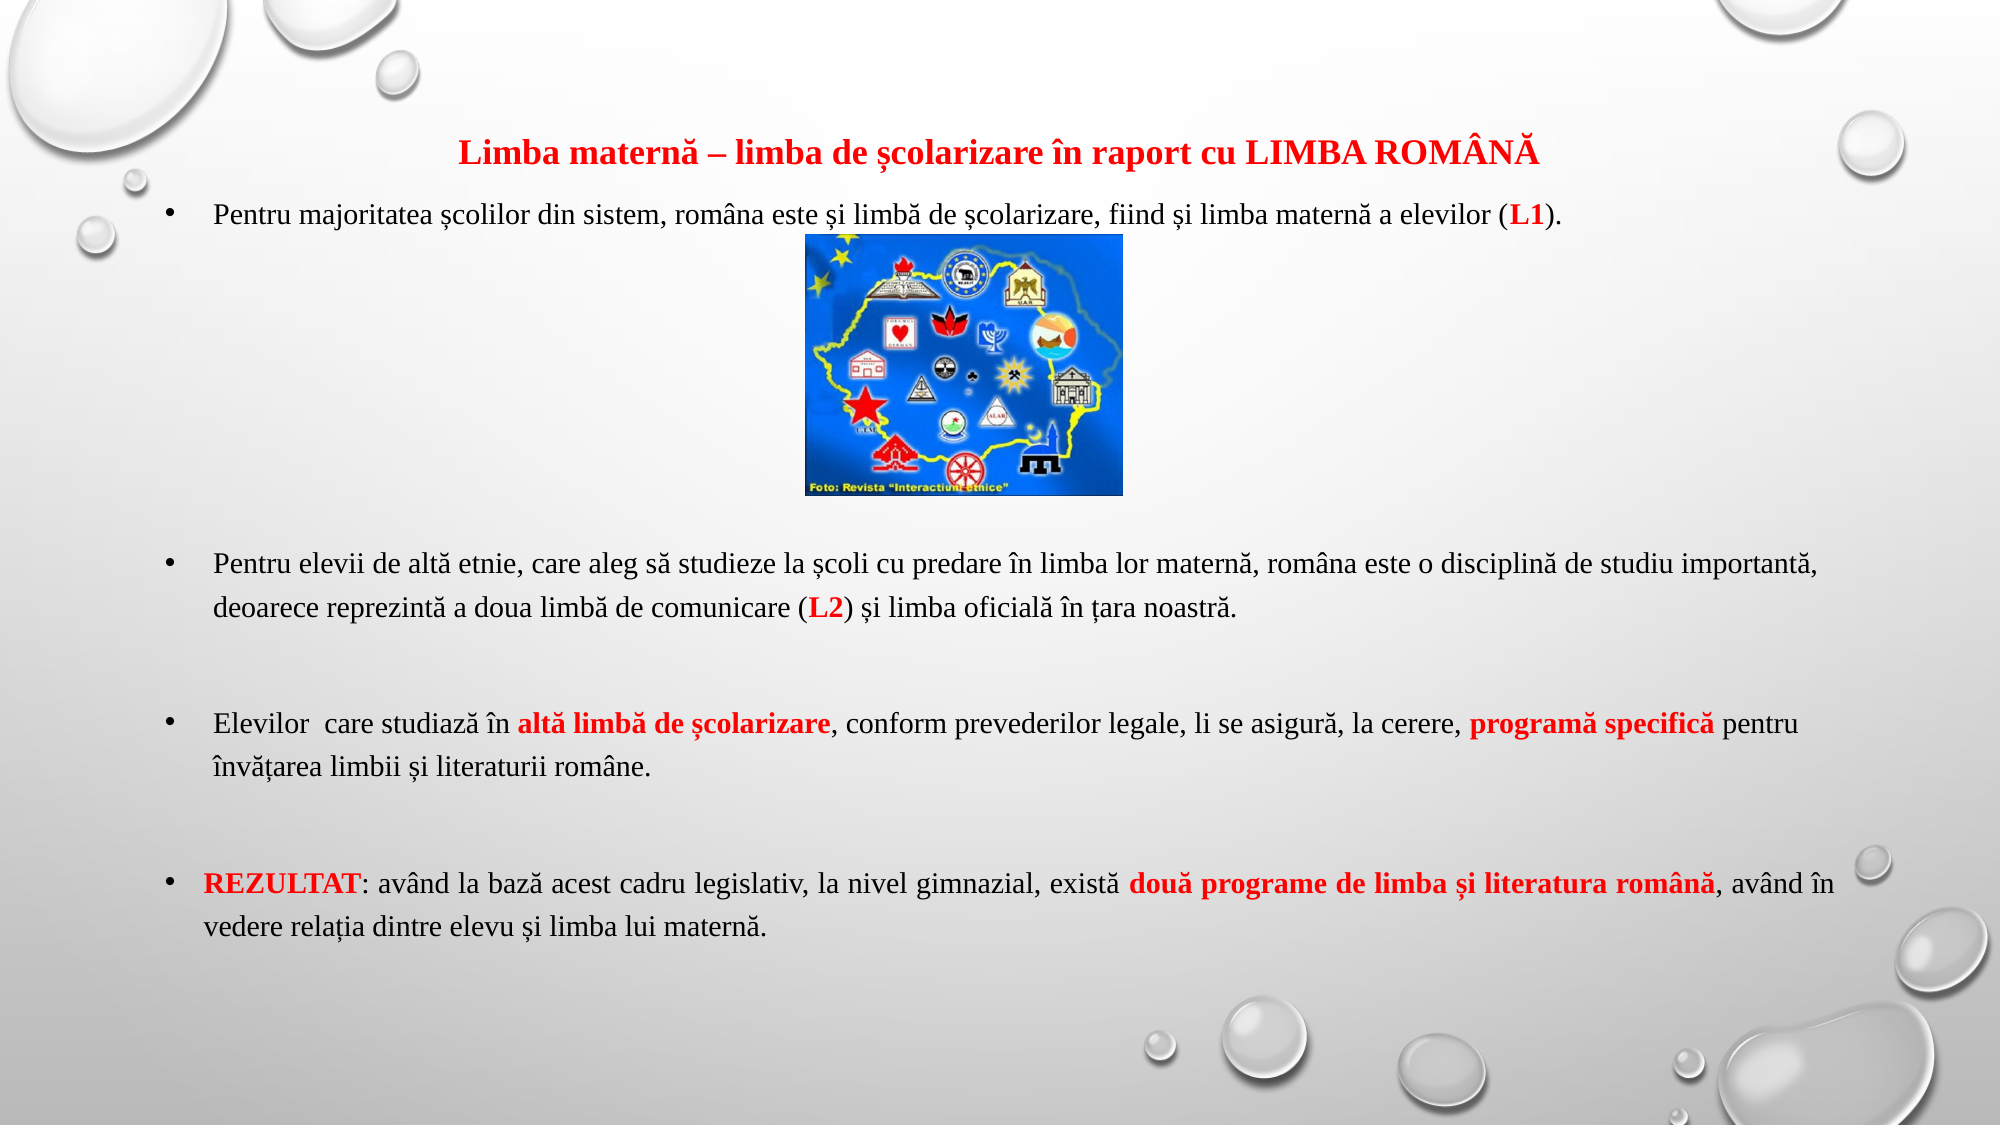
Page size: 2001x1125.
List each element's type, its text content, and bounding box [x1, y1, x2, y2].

list Limba maternă – limba de școlarizare în raport cu LIMBA ROMÂNĂ Pentru majoritatea școlilor din sistem, româna este și limbă de școlarizare, fiind și limba maternă a elevilor (L1). Pentru elevii de altă etnie, care aleg să studieze la școli cu predare în limba lor maternă, româna este o disciplină de studiu importantă, deoarece reprezintă a doua limbă de comunicare (L2) și limba oficială în țara noastră. Elevilor care studiază în altă limbă de școlarizare, conform prevederilor legale, li se asigură, la cerere, programă specifică pentru învățarea limbii și literaturii române. REZULTAT: având la bază acest cadru legislativ, la nivel gimnazial, există două programe de limba și literatura română, având în vedere relația dintre elevu și limba lui maternă. [149, 112, 1850, 950]
picture [0, 0, 2000, 1125]
